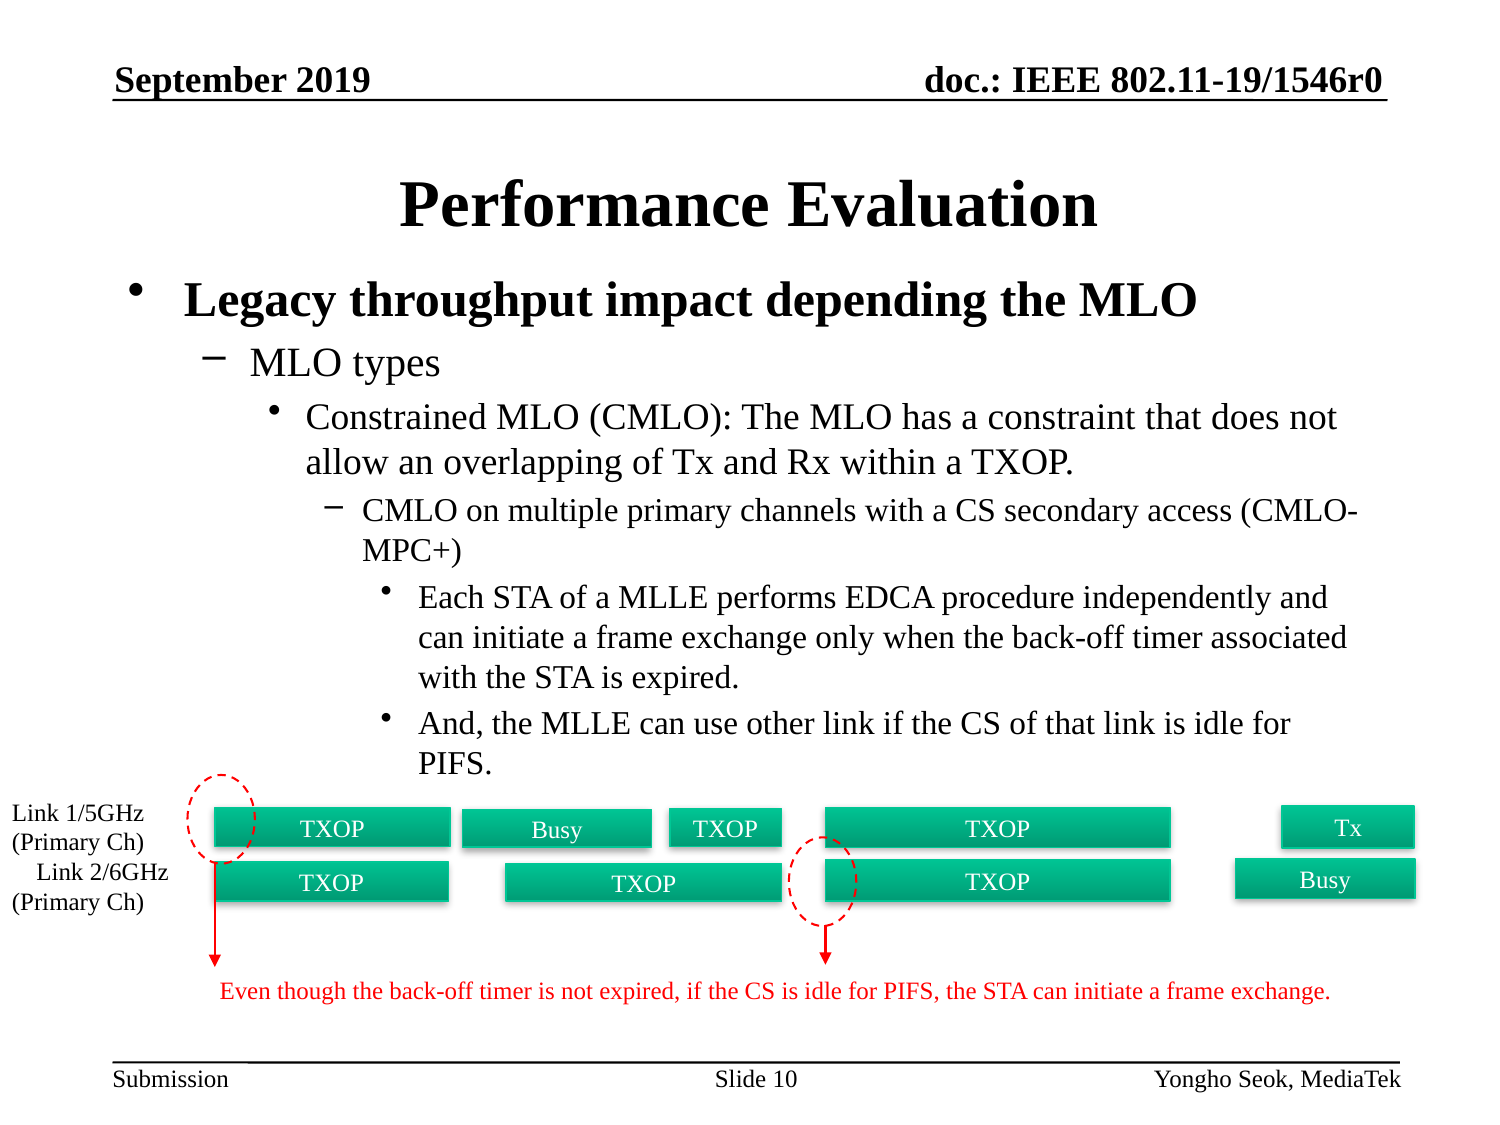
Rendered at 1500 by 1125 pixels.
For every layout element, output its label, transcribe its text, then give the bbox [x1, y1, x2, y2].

text_box Even though the back-off timer is not expired, if the CS is idle for PIFS, the STA can initiate a frame exchange. [204, 967, 1354, 1012]
text_box [788, 837, 857, 926]
text_box TXOP [216, 861, 449, 902]
text_box Tx [1281, 805, 1415, 849]
text_box Busy [462, 809, 652, 848]
text_box Link 1/5GHz (Primary Ch) (Primary Ch) [0, 788, 160, 924]
title Performance Evaluation [0, 112, 1500, 288]
footer Yongho Seok, MediaTek [1150, 1061, 1402, 1093]
text_box Link 2/6GHz [21, 848, 185, 894]
text_box TXOP [825, 807, 1171, 848]
text_box TXOP [853, 859, 1171, 902]
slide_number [114, 54, 374, 101]
slide_number Slide 10 [712, 1061, 800, 1093]
list Legacy throughput impact depending the MLO MLO types Constrained MLO (CMLO): The MLO has a constraint that does not allow an overlapping of Tx and Rx within a TXOP. CMLO on multiple primary channels with a CS secondary access (CMLO-MPC+) Each STA of a MLLE performs EDCA procedure independently and can initiate a frame exchange only when the back-off timer associated with the STA is expired. And, the MLLE can use other link if the CS of that link is idle for PIFS. [112, 288, 1388, 951]
text_box TXOP [669, 808, 782, 847]
text_box Busy [1235, 858, 1416, 899]
text_box TXOP [249, 807, 451, 847]
text_box [187, 774, 255, 864]
text_box TXOP [505, 863, 782, 902]
